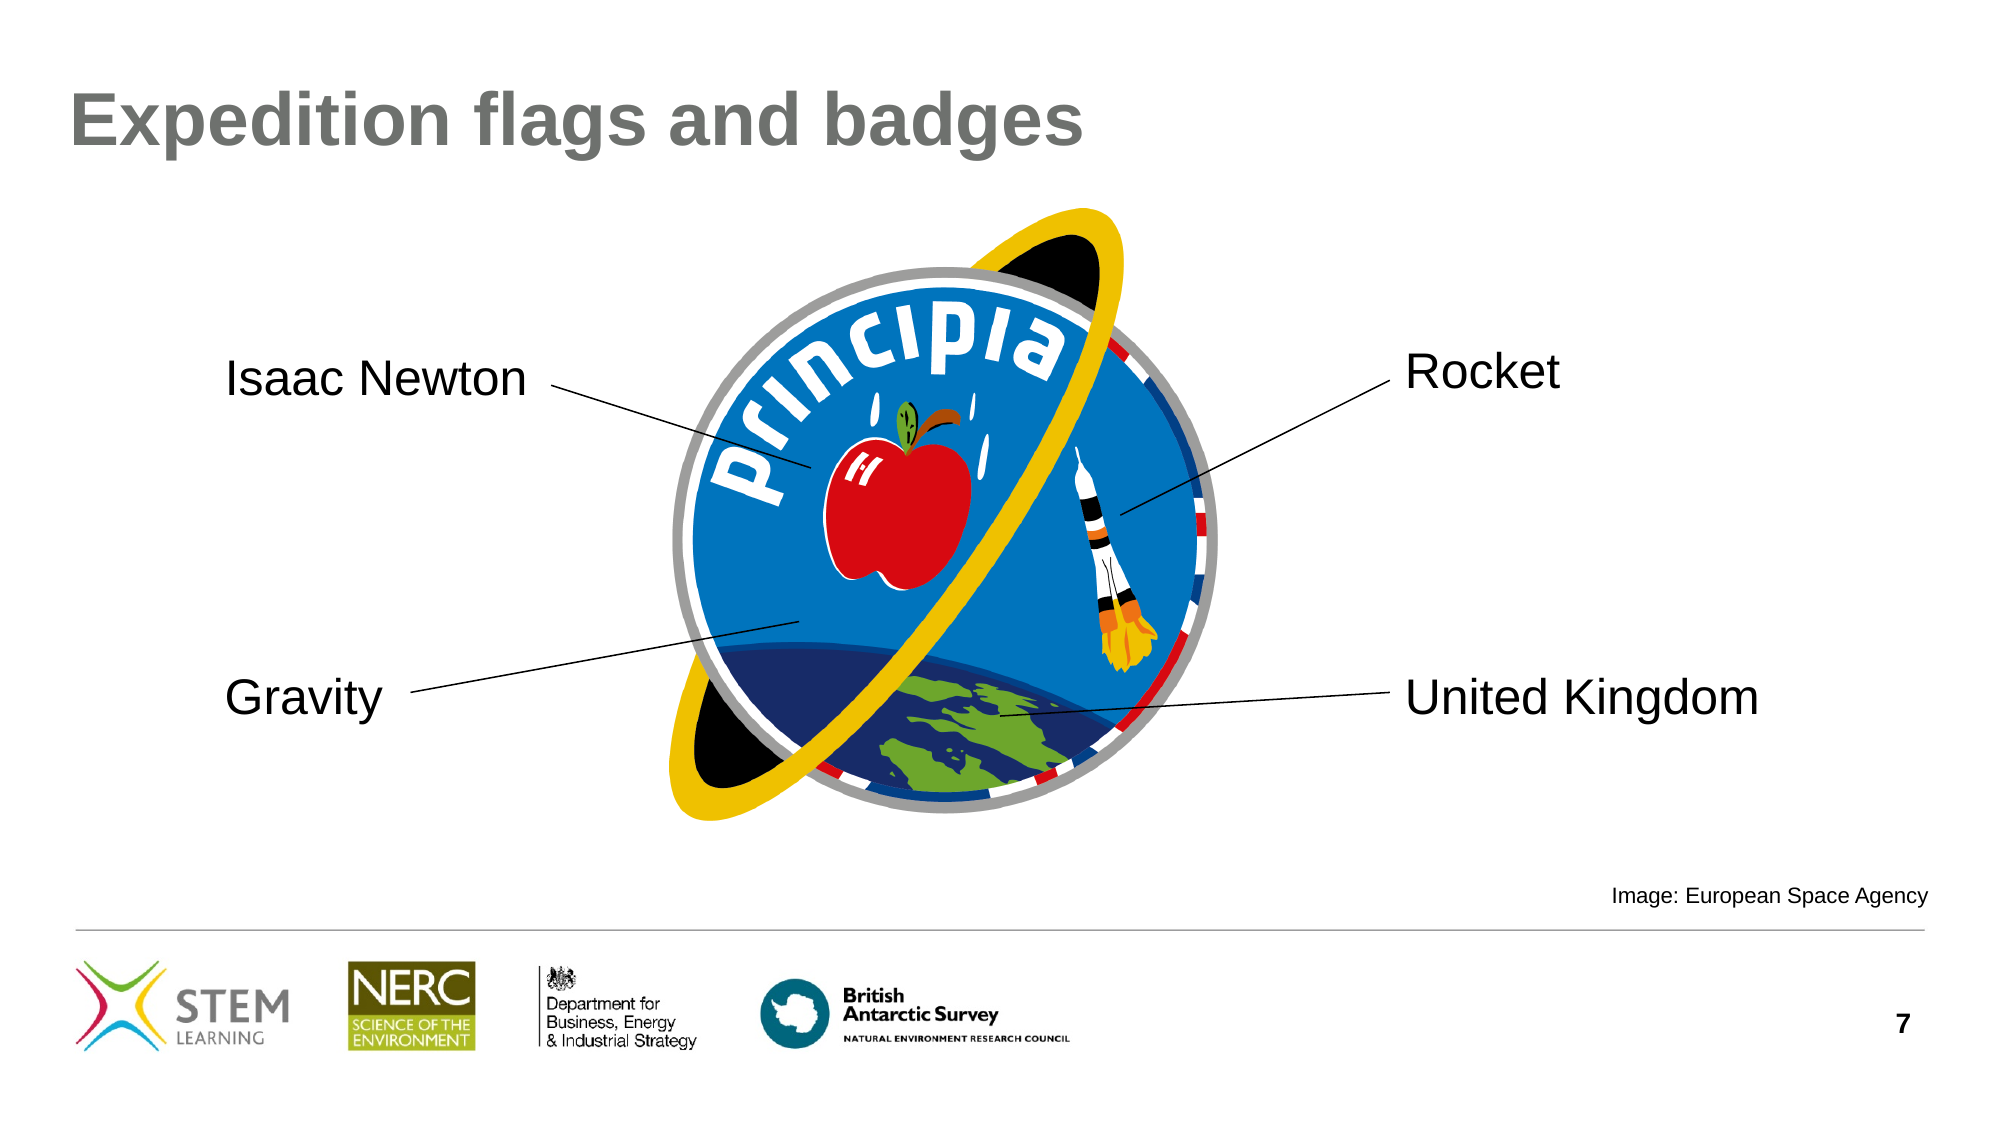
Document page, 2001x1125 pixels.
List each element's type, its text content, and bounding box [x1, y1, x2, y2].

picture [37, 873, 1965, 1105]
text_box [1120, 380, 1390, 516]
slide_number 7 [1555, 999, 1926, 1045]
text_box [999, 692, 1391, 717]
text_box Image: European Space Agency [1596, 873, 1945, 917]
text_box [550, 385, 812, 469]
picture [669, 207, 1219, 821]
list Rocket [1389, 330, 1591, 430]
title Expedition flags and badges [55, 57, 1121, 174]
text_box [410, 621, 800, 693]
text_box United Kingdom [1389, 656, 1804, 766]
text_box Isaac Newton [209, 338, 588, 438]
text_box Gravity [209, 656, 411, 757]
